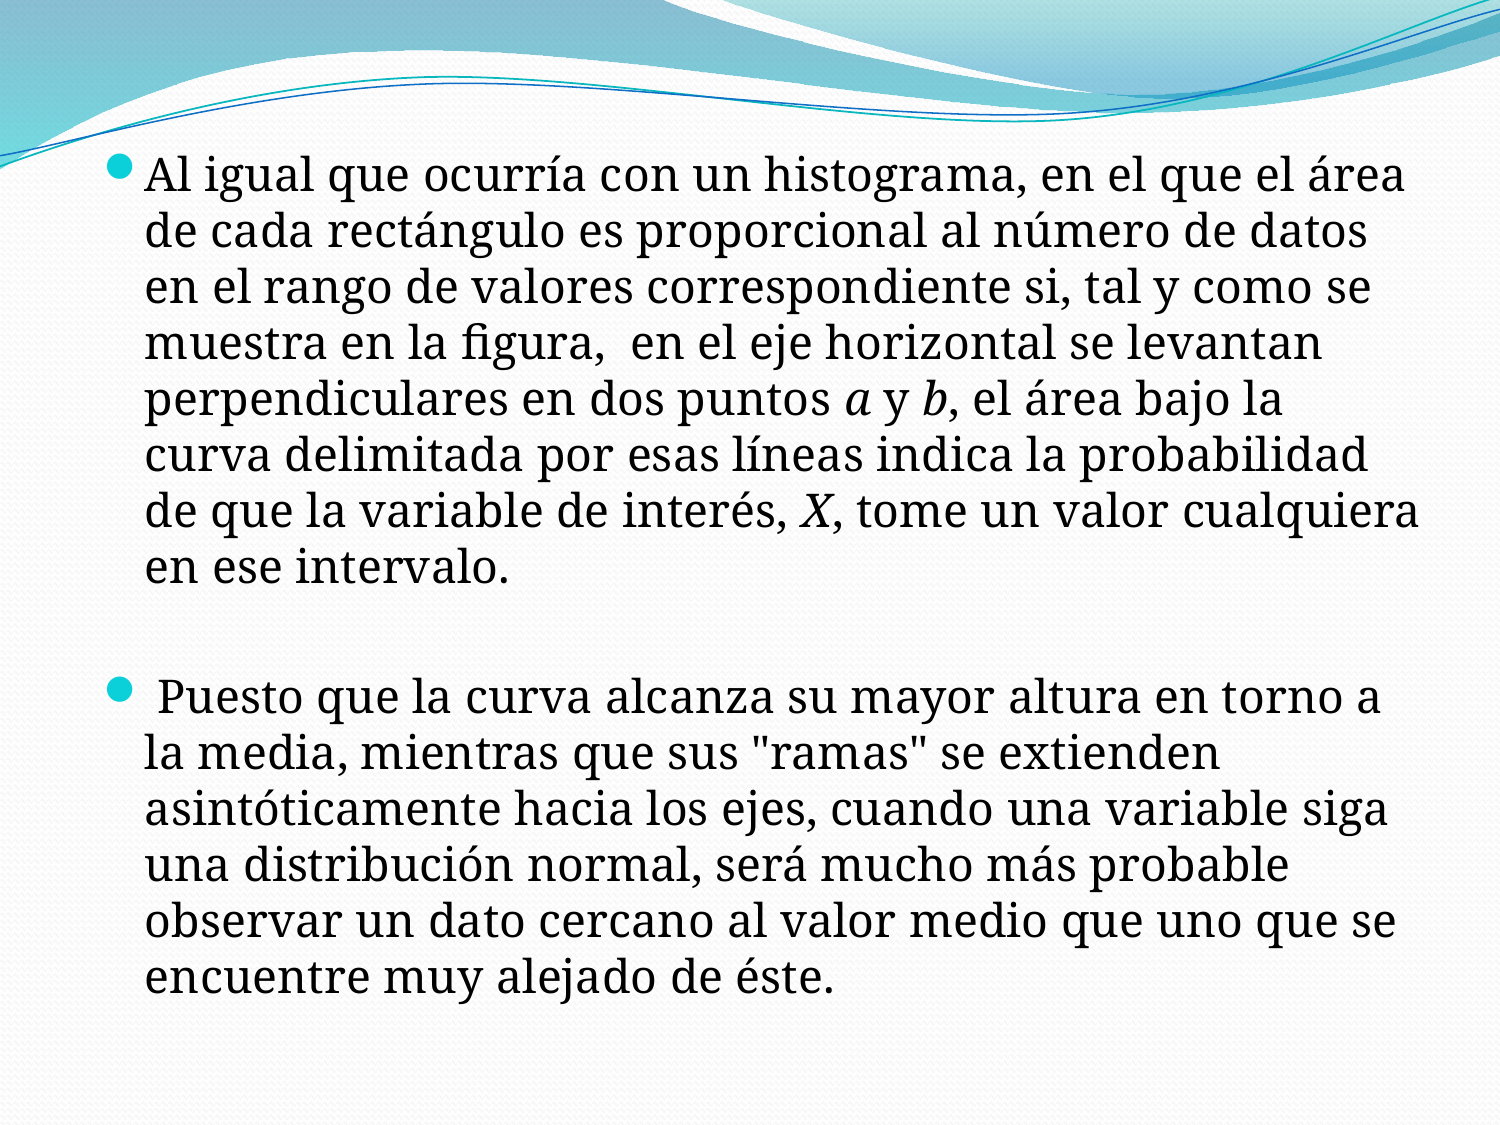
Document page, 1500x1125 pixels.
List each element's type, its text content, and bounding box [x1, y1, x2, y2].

list Al igual que ocurría con un histograma, en el que el área de cada rectángulo es proporcional al número de datos en el rango de valores correspondiente si, tal y como se muestra en la figura, en el eje horizontal se levantan perpendiculares en dos puntos a y b, el área bajo la curva delimitada por esas líneas indica la probabilidad de que la variable de interés, X, tome un valor cualquiera en ese intervalo. Puesto que la curva alcanza su mayor altura en torno a la media, mientras que sus "ramas" se extienden asintóticamente hacia los ejes, cuando una variable siga una distribución normal, será mucho más probable observar un dato cercano al valor medio que uno que se encuentre muy alejado de éste. [88, 137, 1439, 1012]
